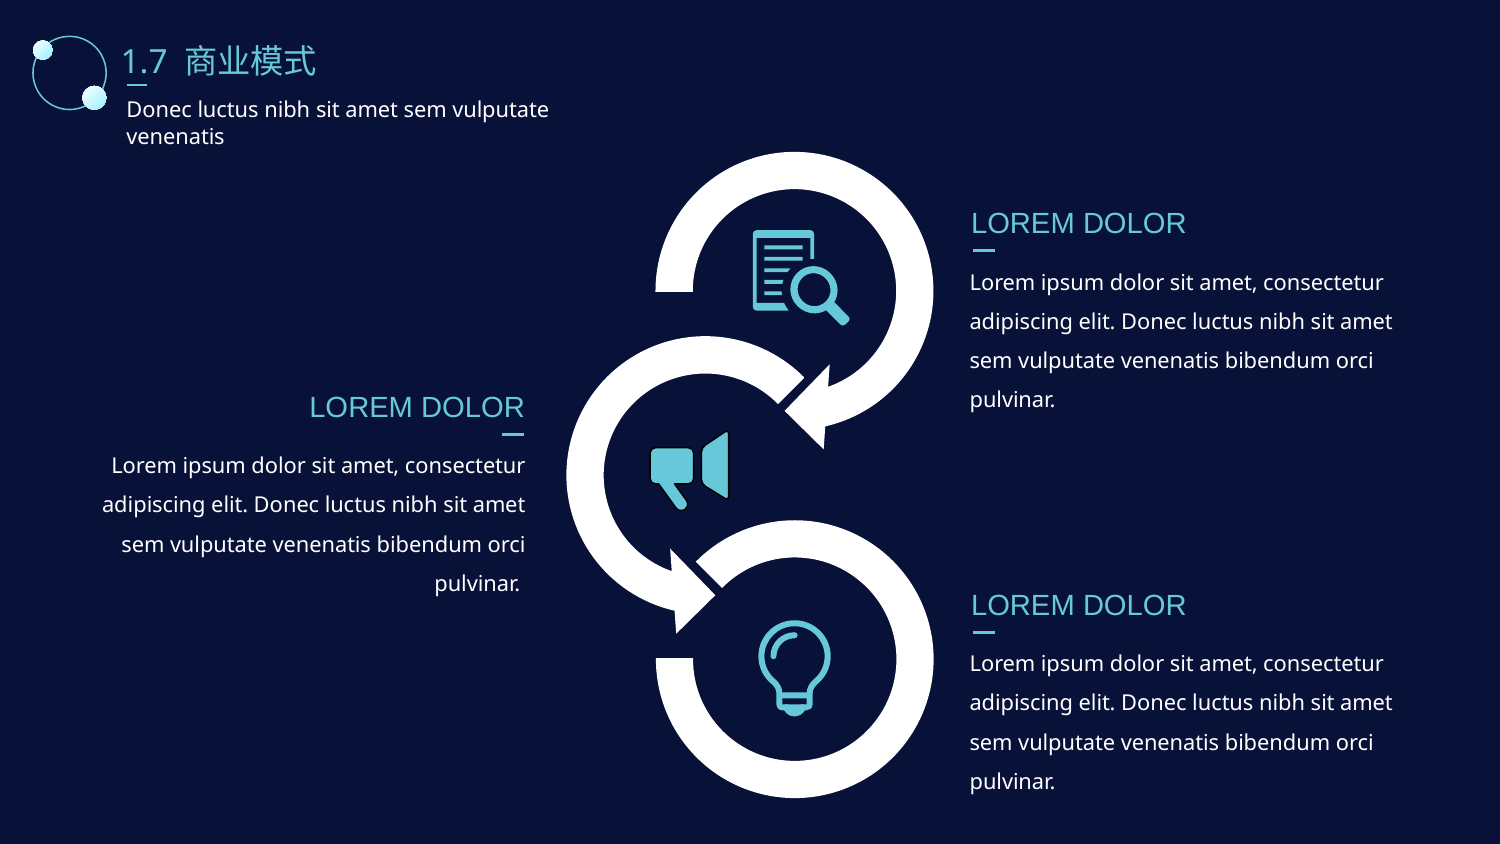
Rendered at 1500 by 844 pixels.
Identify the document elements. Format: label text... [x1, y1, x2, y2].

text_box [31, 35, 108, 111]
text_box LOREM DOLOR [294, 380, 540, 431]
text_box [650, 431, 729, 512]
text_box LOREM DOLOR [956, 578, 1202, 629]
text_box Donec luctus nibh sit amet sem vulputate venenatis [111, 88, 636, 156]
text_box 1.7 商业模式 [105, 32, 333, 88]
text_box [655, 151, 934, 450]
text_box Lorem ipsum dolor sit amet, consectetur adipiscing elit. Donec luctus nibh sit amet sem vulputate venenatis bibendum orci pulvinar. [954, 247, 1410, 420]
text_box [758, 620, 831, 717]
text_box [31, 39, 54, 61]
text_box [81, 84, 108, 111]
text_box [655, 520, 934, 799]
text_box Lorem ipsum dolor sit amet, consectetur adipiscing elit. Donec luctus nibh sit amet sem vulputate venenatis bibendum orci pulvinar. [954, 629, 1410, 802]
text_box LOREM DOLOR [956, 197, 1202, 247]
text_box [790, 266, 850, 326]
text_box [566, 336, 804, 634]
text_box [752, 230, 815, 311]
text_box Lorem ipsum dolor sit amet, consectetur adipiscing elit. Donec luctus nibh sit amet sem vulputate venenatis bibendum orci pulvinar. [86, 431, 541, 604]
